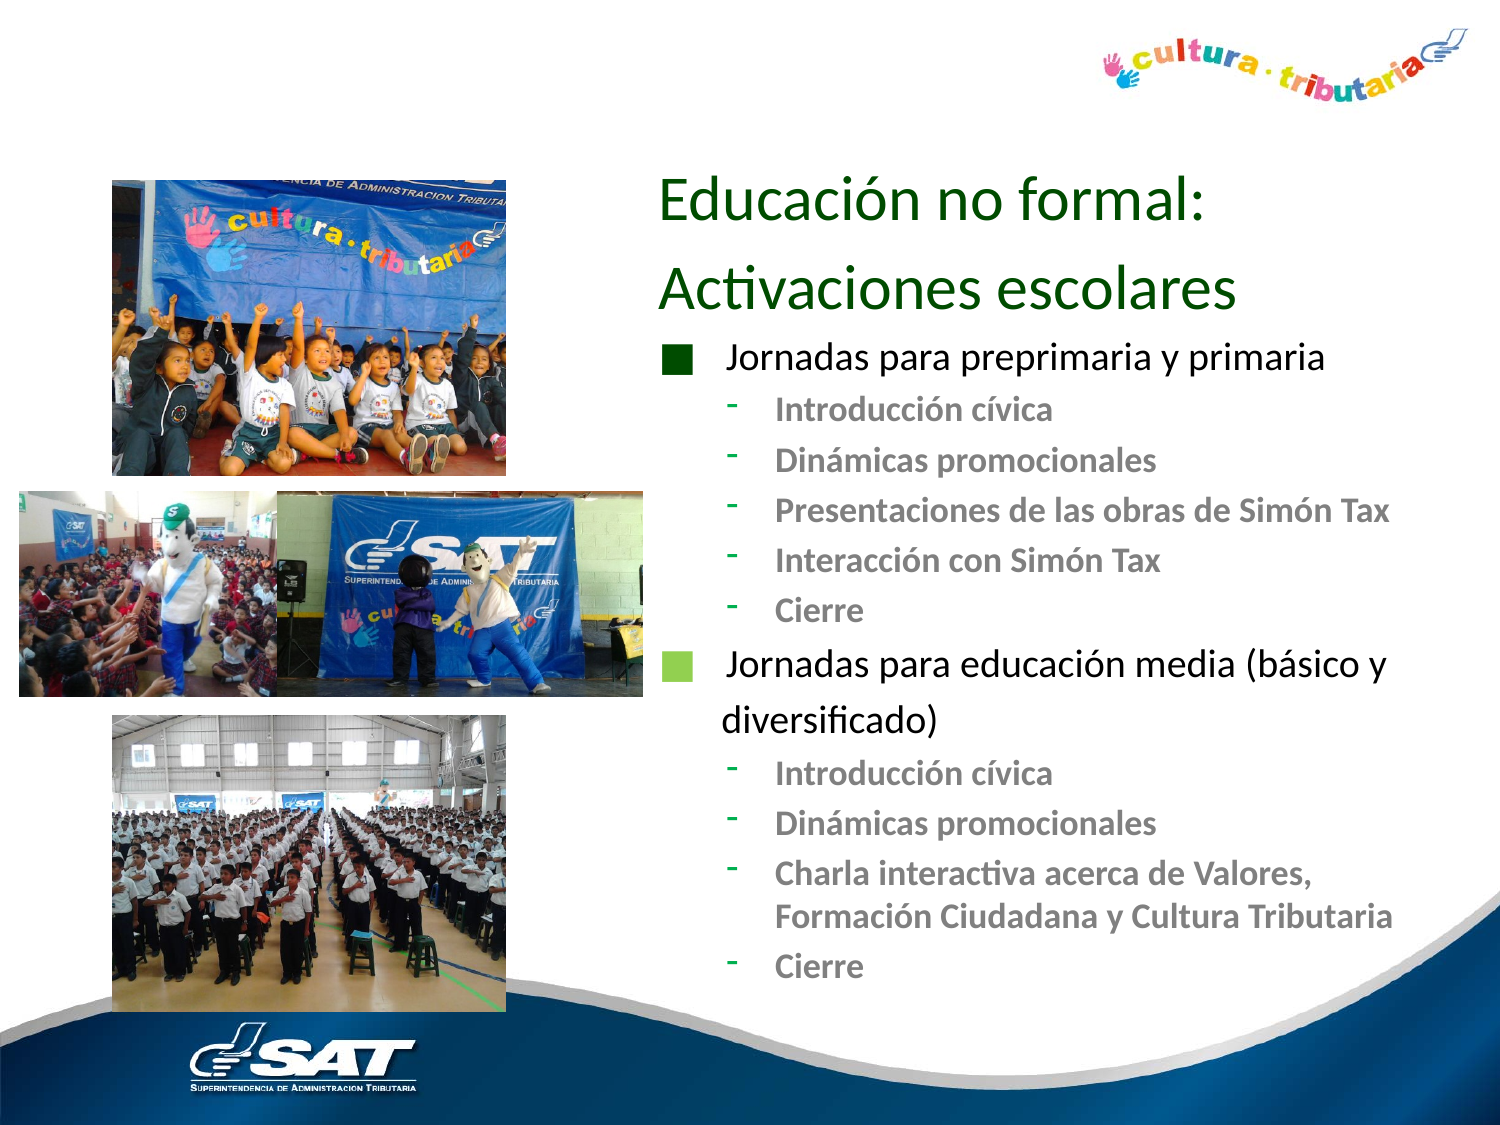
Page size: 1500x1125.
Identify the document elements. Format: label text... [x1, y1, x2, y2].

list Educación no formal: Activaciones escolares Jornadas para preprimaria y primaria Introducción cívica Dinámicas promocionales Presentaciones de las obras de Simón Tax Interacción con Simón Tax Cierre Jornadas para educación media (básico y diversificado) Introducción cívica Dinámicas promocionales Charla interactiva acerca de Valores, Formación Ciudadana y Cultura Tributaria Cierre [643, 149, 1425, 1005]
picture [0, 0, 1500, 1125]
